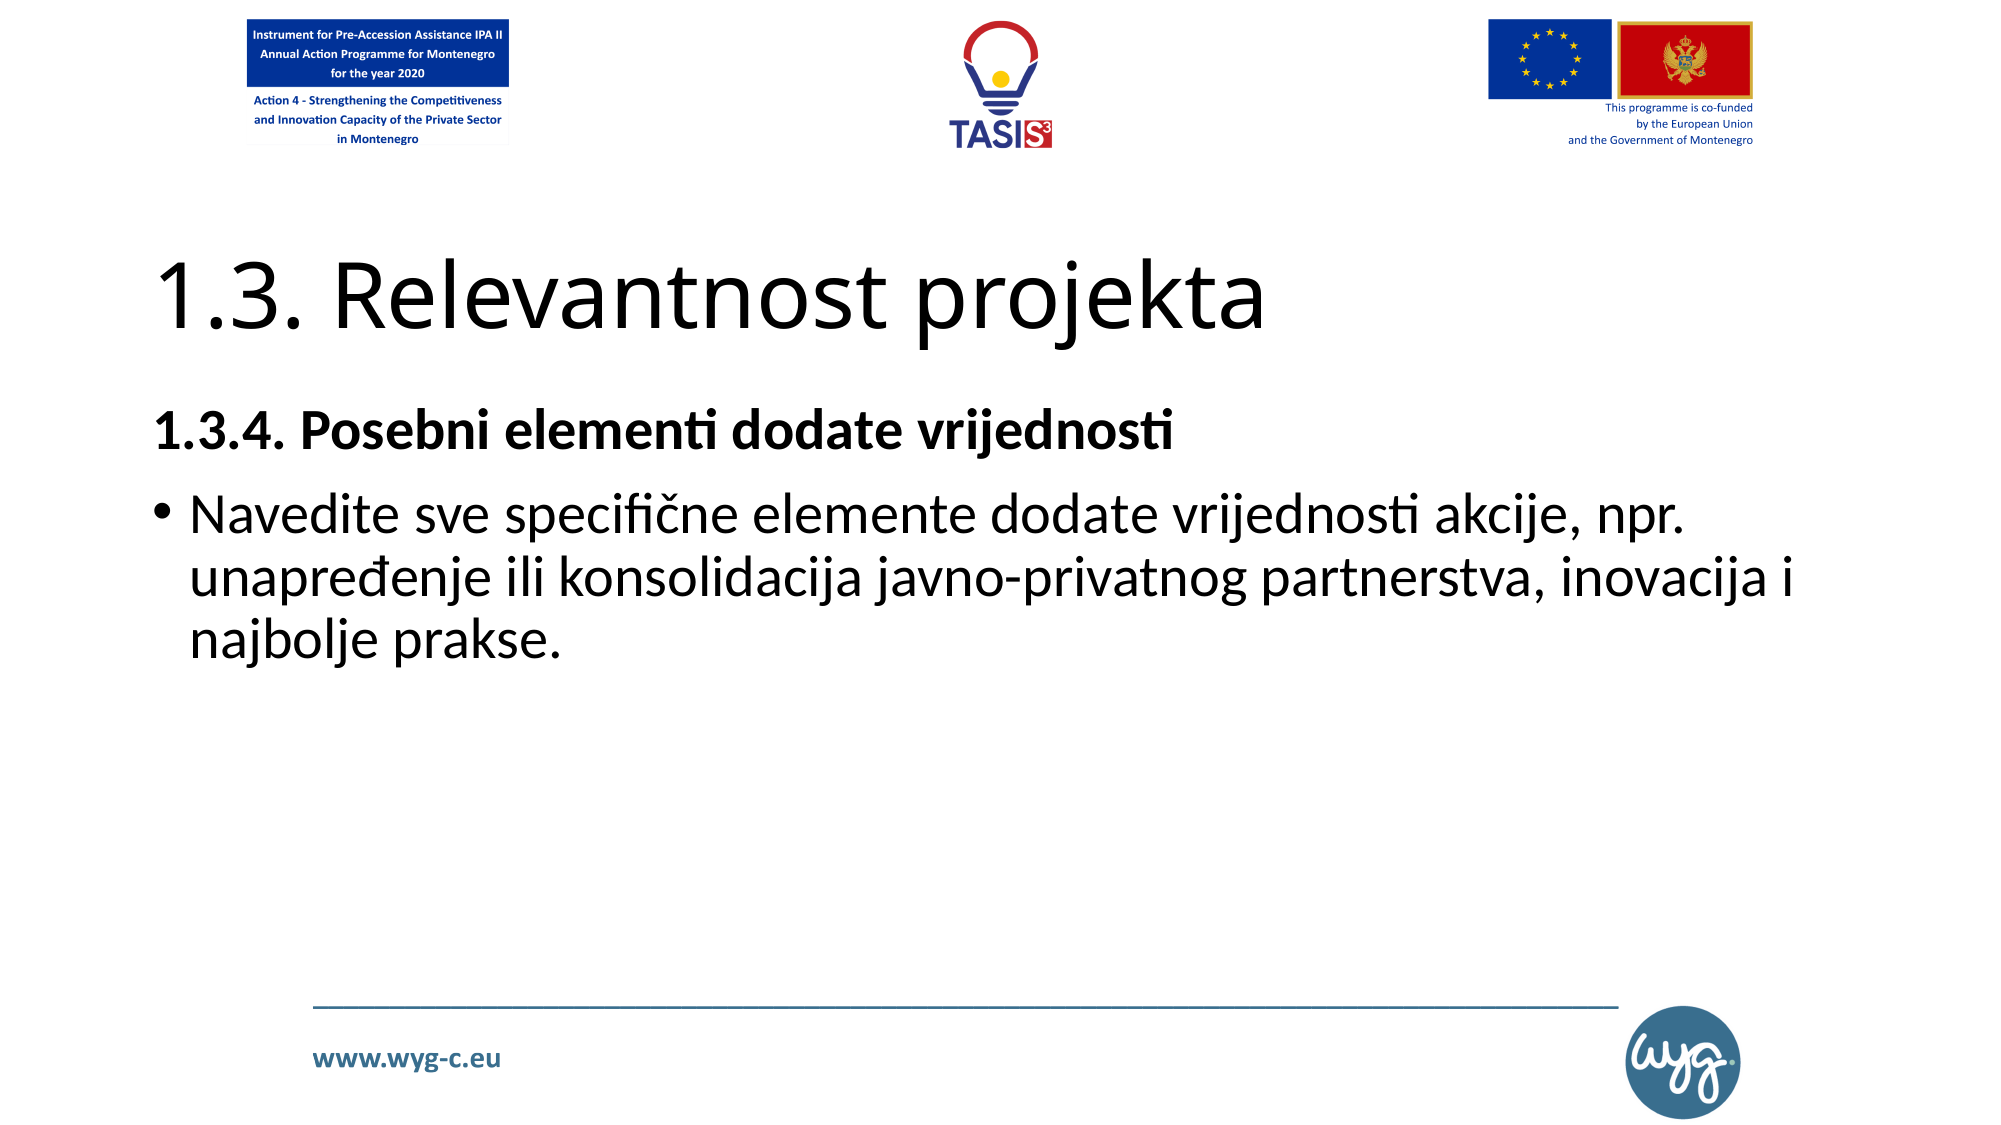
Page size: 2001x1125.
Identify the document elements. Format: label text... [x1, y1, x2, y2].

list 1.3.4. Posebni elementi dodate vrijednosti Navedite sve specifične elemente dodate vrijednosti akcije, npr. unapređenje ili konsolidacija javno-privatnog partnerstva, inovacija i najbolje prakse. [137, 391, 1863, 1014]
picture [246, 19, 1753, 149]
picture [312, 1014, 1743, 1125]
title 1.3. Relevantnost projekta [137, 220, 1863, 377]
